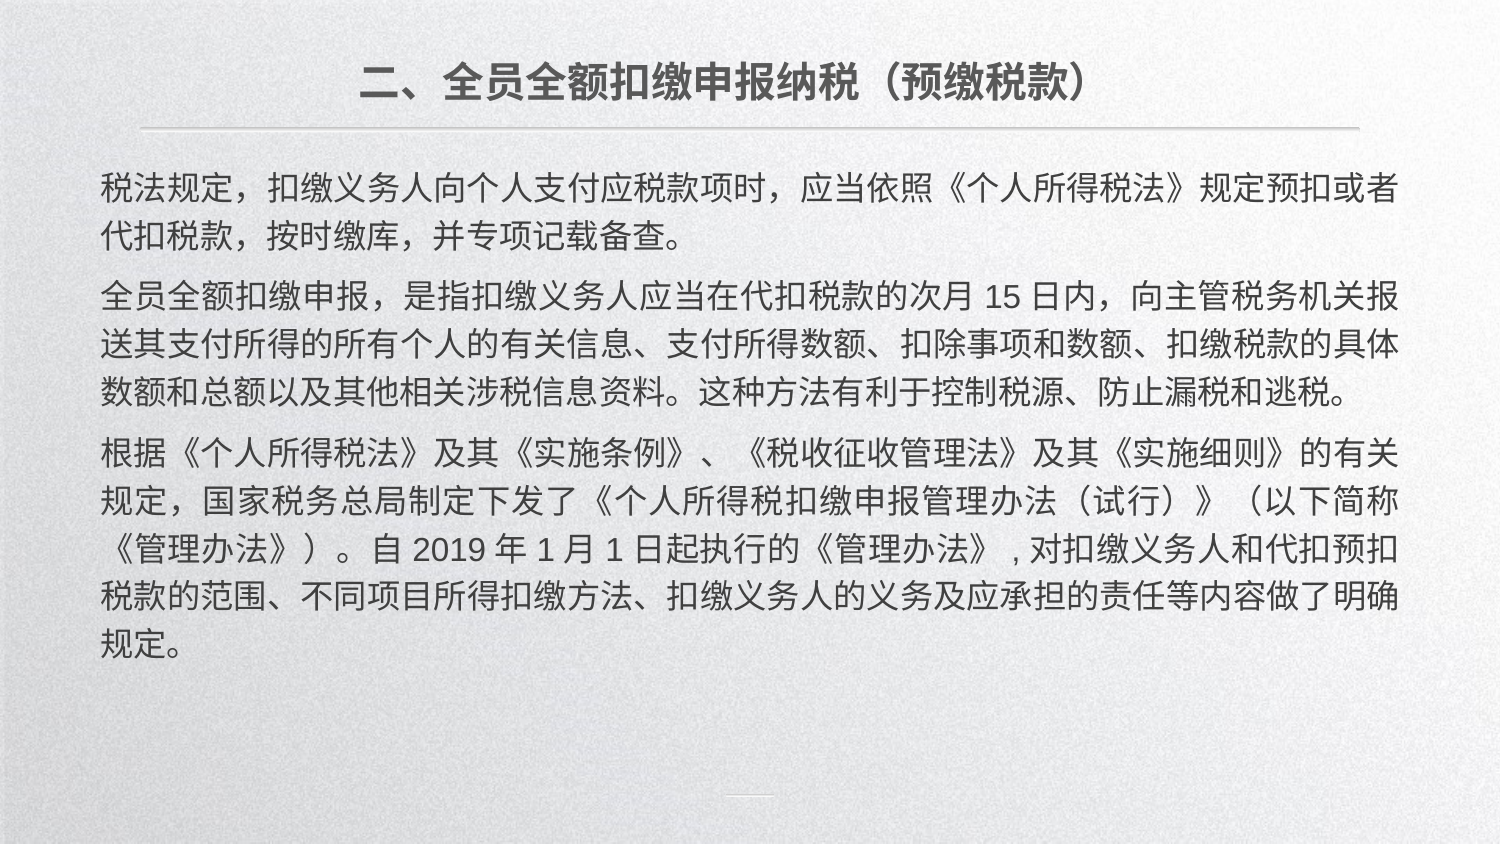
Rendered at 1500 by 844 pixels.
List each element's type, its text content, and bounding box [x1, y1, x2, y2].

text_box 税法规定，扣缴义务人向个人支付应税款项时，应当依照《个人所得税法》规定预扣或者代扣税款，按时缴库，并专项记载备查。 全员全额扣缴申报，是指扣缴义务人应当在代扣税款的次月15日内，向主管税务机关报送其支付所得的所有个人的有关信息、支付所得数额、扣除事项和数额、扣缴税款的具体数额和总额以及其他相关涉税信息资料。这种方法有利于控制税源、防止漏税和逃税。 根据《个人所得税法》及其《实施条例》、《税收征收管理法》及其《实施细则》的有关规定，国家税务总局制定下发了《个人所得税扣缴申报管理办法（试行）》（以下简称《管理办法》）。自2019年1月1日起执行的《管理办法》,对扣缴义务人和代扣预扣税款的范围、不同项目所得扣缴方法、扣缴义务人的义务及应承担的责任等内容做了明确规定。 [100, 159, 1400, 724]
picture [0, 0, 1500, 844]
text_box 二、全员全额扣缴申报纳税（预缴税款） [230, 50, 1239, 112]
